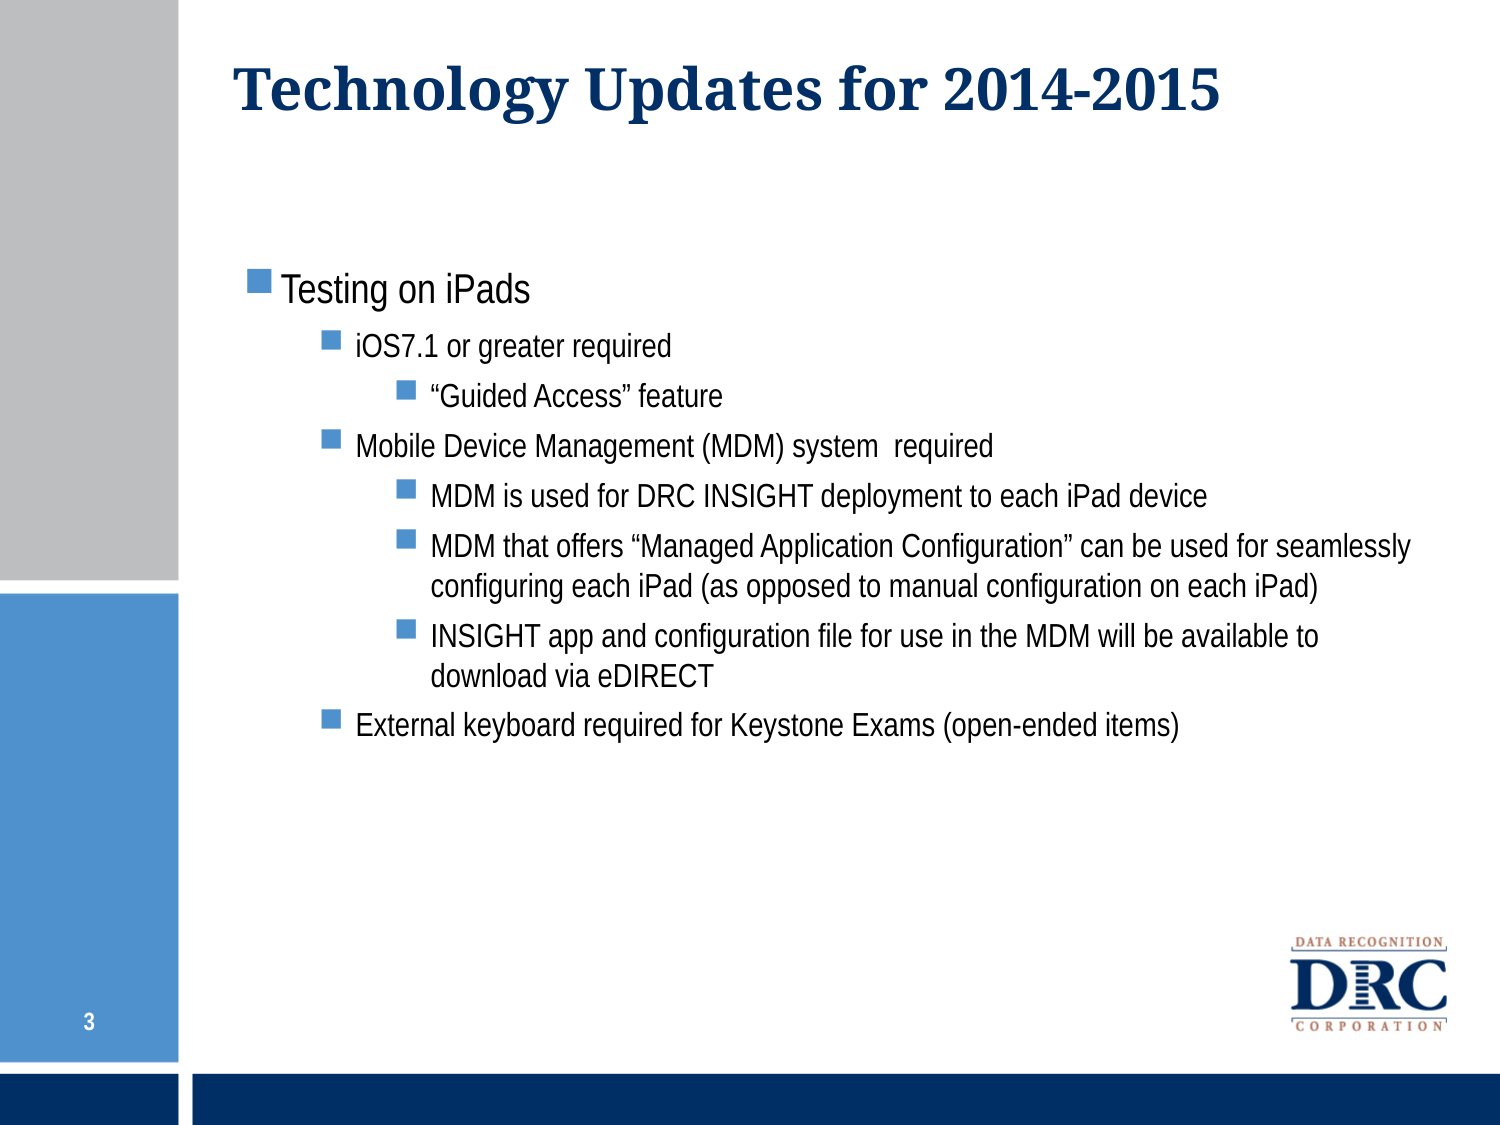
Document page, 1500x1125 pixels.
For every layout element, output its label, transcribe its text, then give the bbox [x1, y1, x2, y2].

list Testing on iPads iOS7.1 or greater required “Guided Access” feature Mobile Device Management (MDM) system required MDM is used for DRC INSIGHT deployment to each iPad device MDM that offers “Managed Application Configuration” can be used for seamlessly configuring each iPad (as opposed to manual configuration on each iPad) INSIGHT app and configuration file for use in the MDM will be available to download via eDIRECT External keyboard required for Keystone Exams (open-ended items) [228, 254, 1436, 964]
title Technology Updates for 2014-2015 [218, 45, 1425, 233]
picture [0, 0, 1500, 1125]
slide_number 3 [35, 998, 144, 1043]
